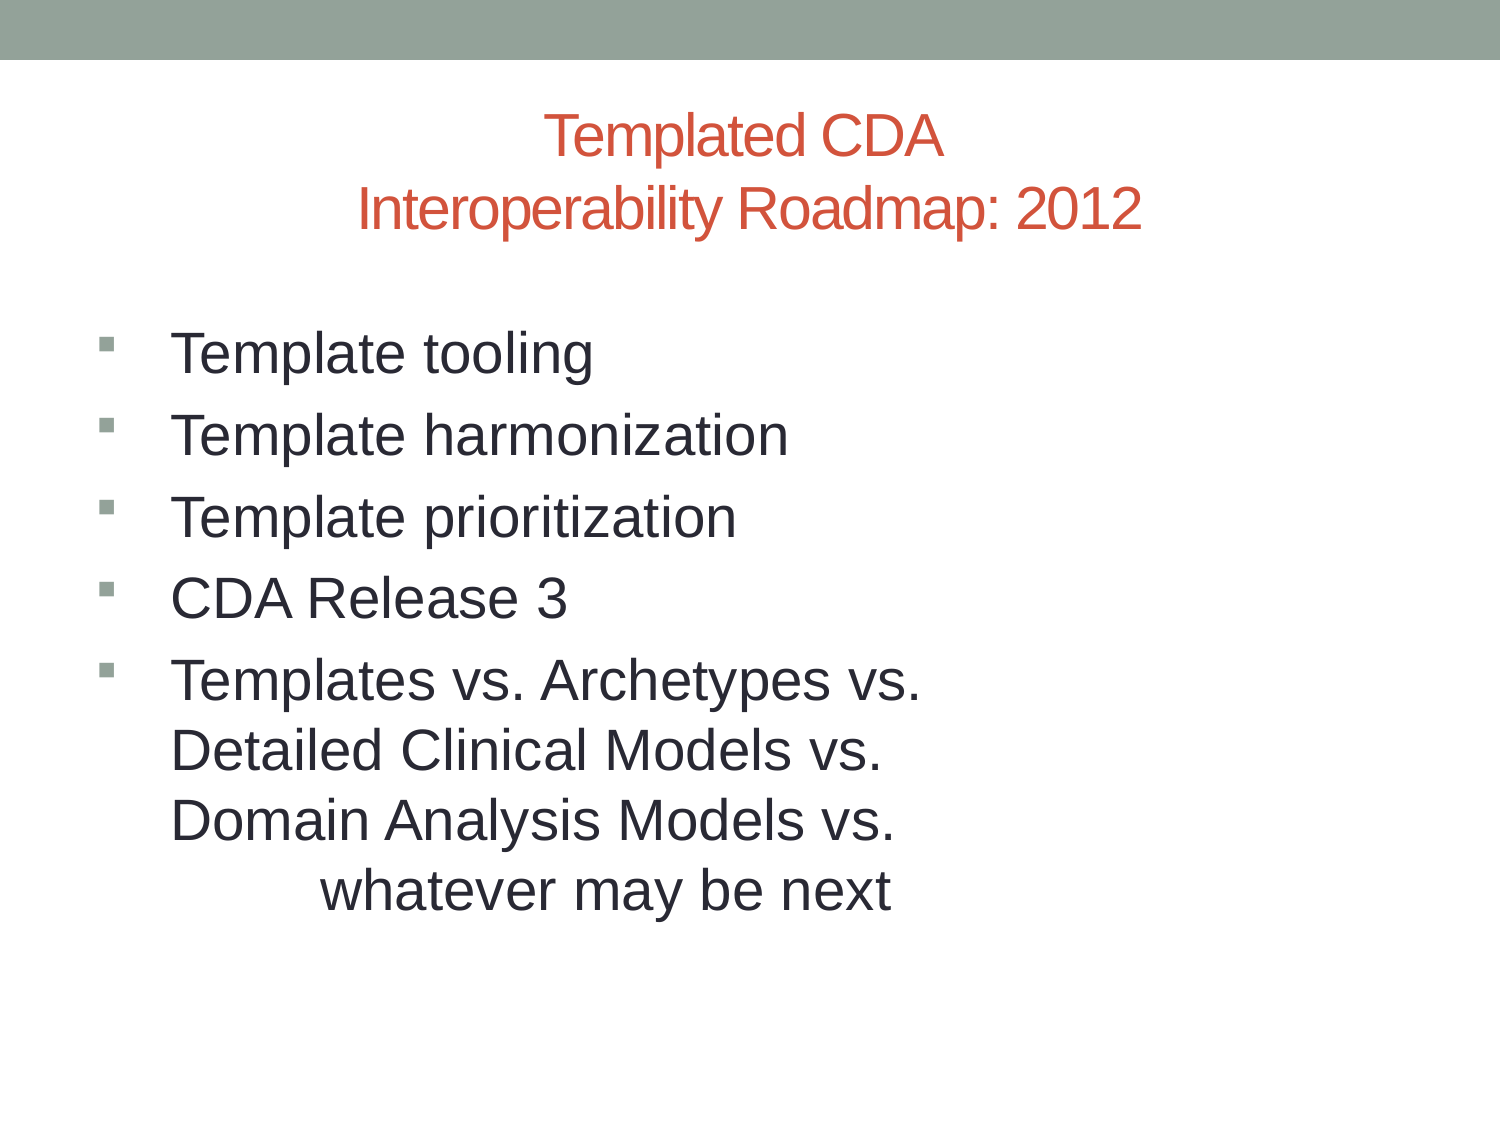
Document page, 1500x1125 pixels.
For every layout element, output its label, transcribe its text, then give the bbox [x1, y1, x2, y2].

title Templated CDA Interoperability Roadmap: 2012 [75, 87, 1425, 250]
list Template tooling Template harmonization Template prioritization CDA Release 3 Templates vs. Archetypes vs. Detailed Clinical Models vs. Domain Analysis Models vs. whatever may be next [73, 307, 1424, 1108]
